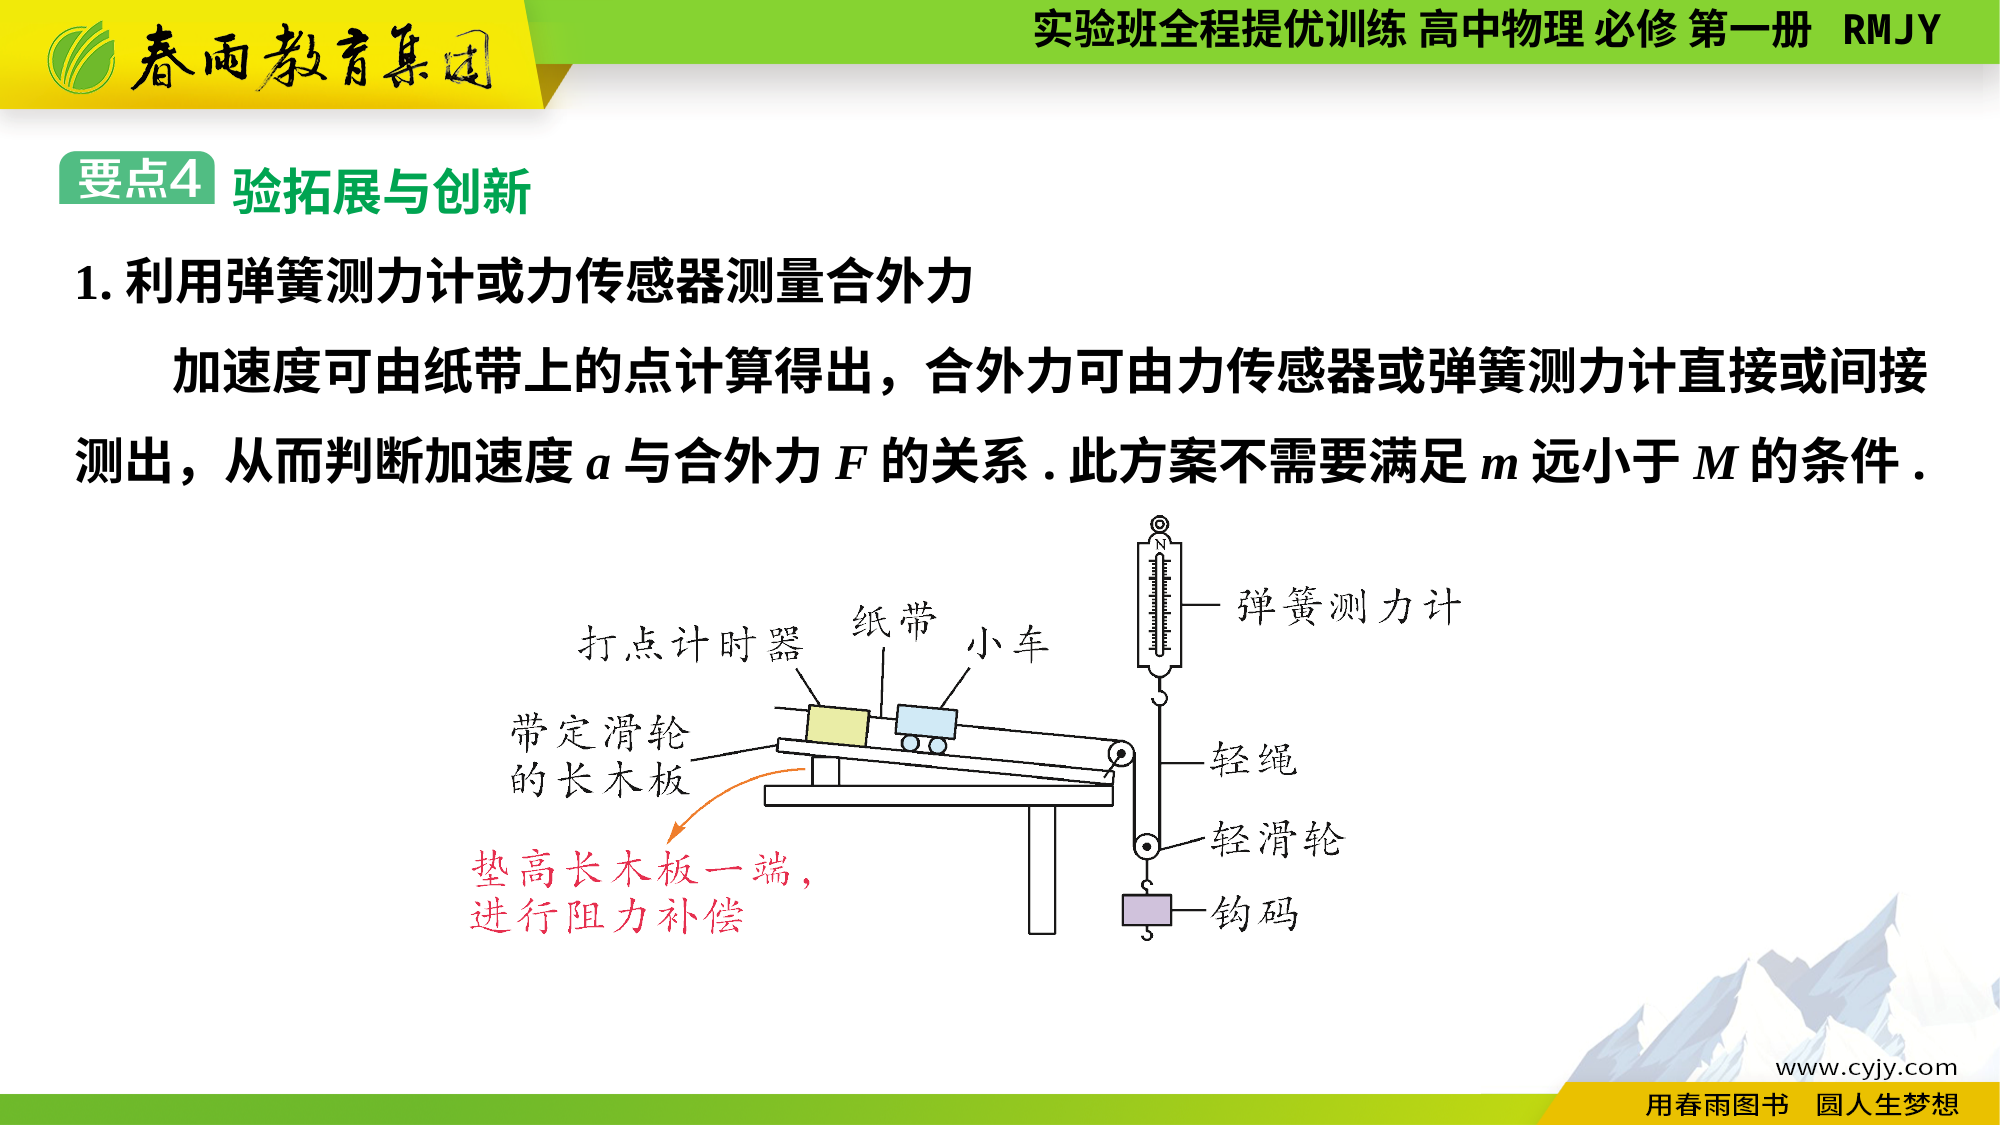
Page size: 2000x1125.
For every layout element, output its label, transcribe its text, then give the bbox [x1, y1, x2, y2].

picture [0, 0, 2000, 1125]
list 验拓展与创新 1.利用弹簧测力计或力传感器测量合外力 加速度可由纸带上的点计算得出，合外力可由力传感器或弹簧测力计直接或间接测出，从而判断加速度a与合外力F的关系.此方案不需要满足m远小于M的条件. [59, 122, 1944, 502]
